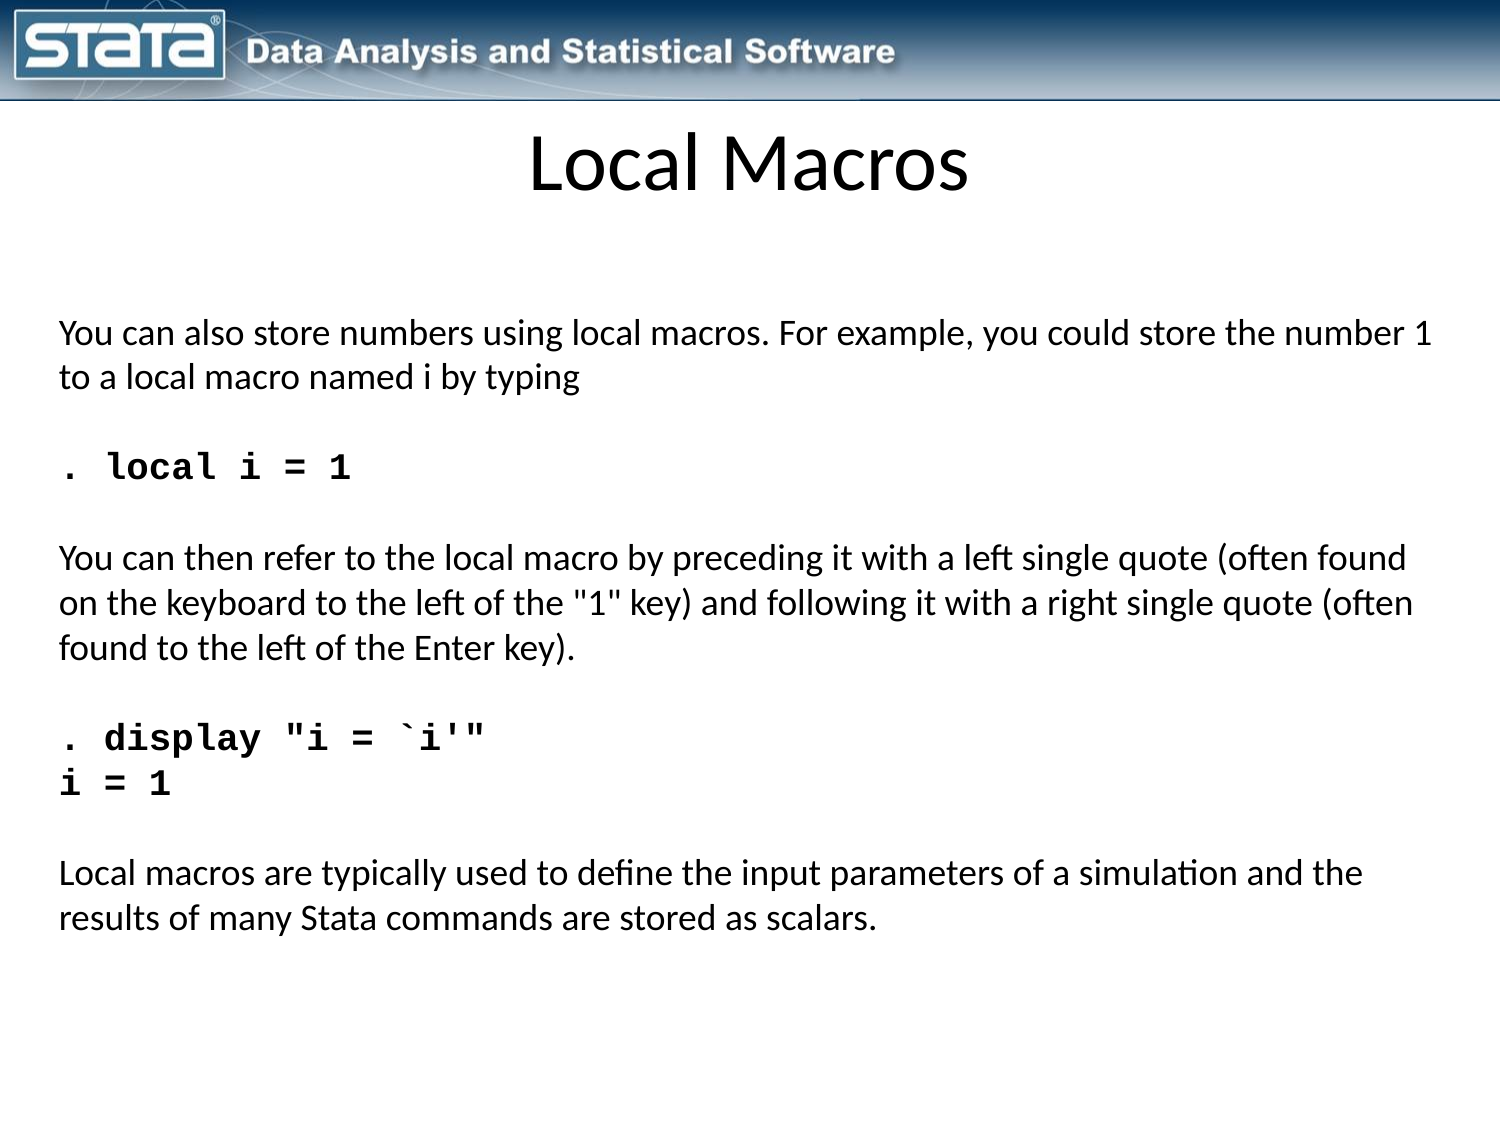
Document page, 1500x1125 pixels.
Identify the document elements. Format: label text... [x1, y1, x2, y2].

picture [0, 0, 1500, 99]
text_box Local Macros [0, 99, 1500, 215]
list You can also store numbers using local macros. For example, you could store the number 1 to a local macro named i by typing . local i = 1 You can then refer to the local macro by preceding it with a left single quote (often found on the keyboard to the left of the "1" key) and following it with a right single quote (often found to the left of the Enter key). . display "i = `i'" i = 1 Local macros are typically used to define the input parameters of a simulation and the results of many Stata commands are stored as scalars. [43, 299, 1457, 1063]
